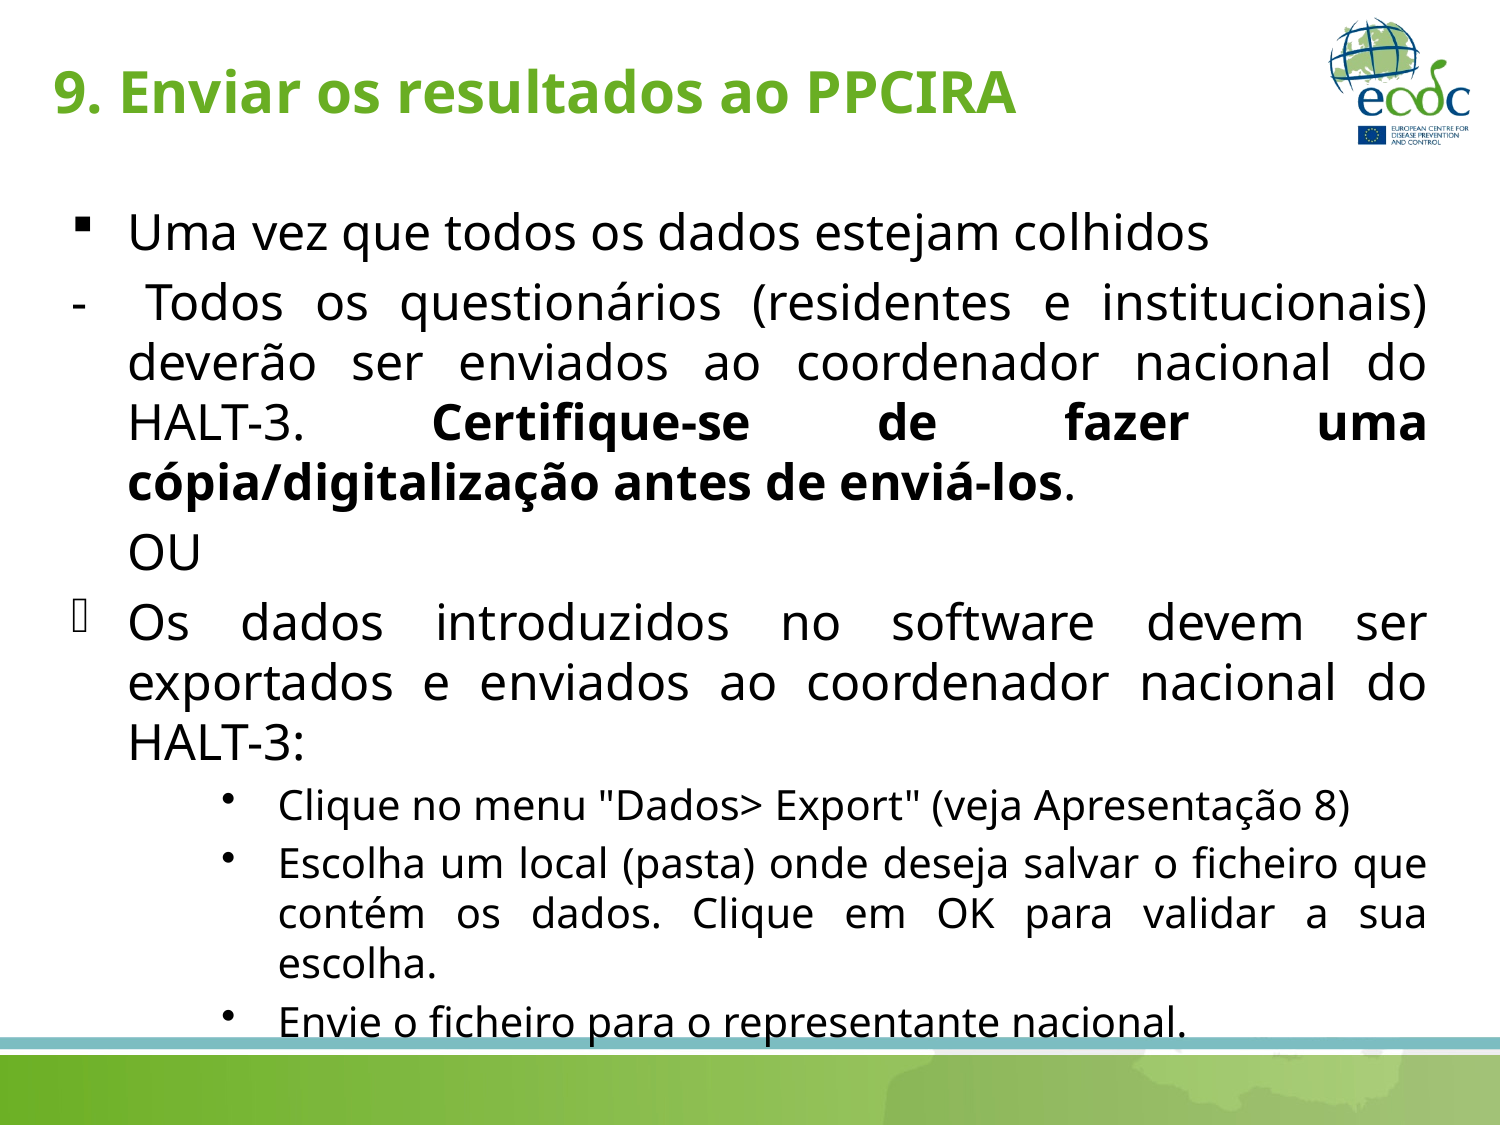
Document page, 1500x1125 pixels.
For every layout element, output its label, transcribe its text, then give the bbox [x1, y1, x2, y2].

picture [0, 1037, 1500, 1125]
picture [1328, 17, 1473, 148]
title 9. Enviar os resultados ao PPCIRA [53, 63, 1404, 158]
text_box Uma vez que todos os dados estejam colhidos - Todos os questionários (residentes e institucionais) deverão ser enviados ao coordenador nacional do HALT-3. Certifique-se de fazer uma cópia/digitalização antes de enviá-los. OU Os dados introduzidos no software devem ser exportados e enviados ao coordenador nacional do HALT-3: Clique no menu "Dados> Export" (veja Apresentação 8) Escolha um local (pasta) onde deseja salvar o ficheiro que contém os dados. Clique em OK para validar a sua escolha. Envie o ficheiro para o representante nacional. [56, 193, 1444, 1060]
list [53, 158, 1452, 1006]
